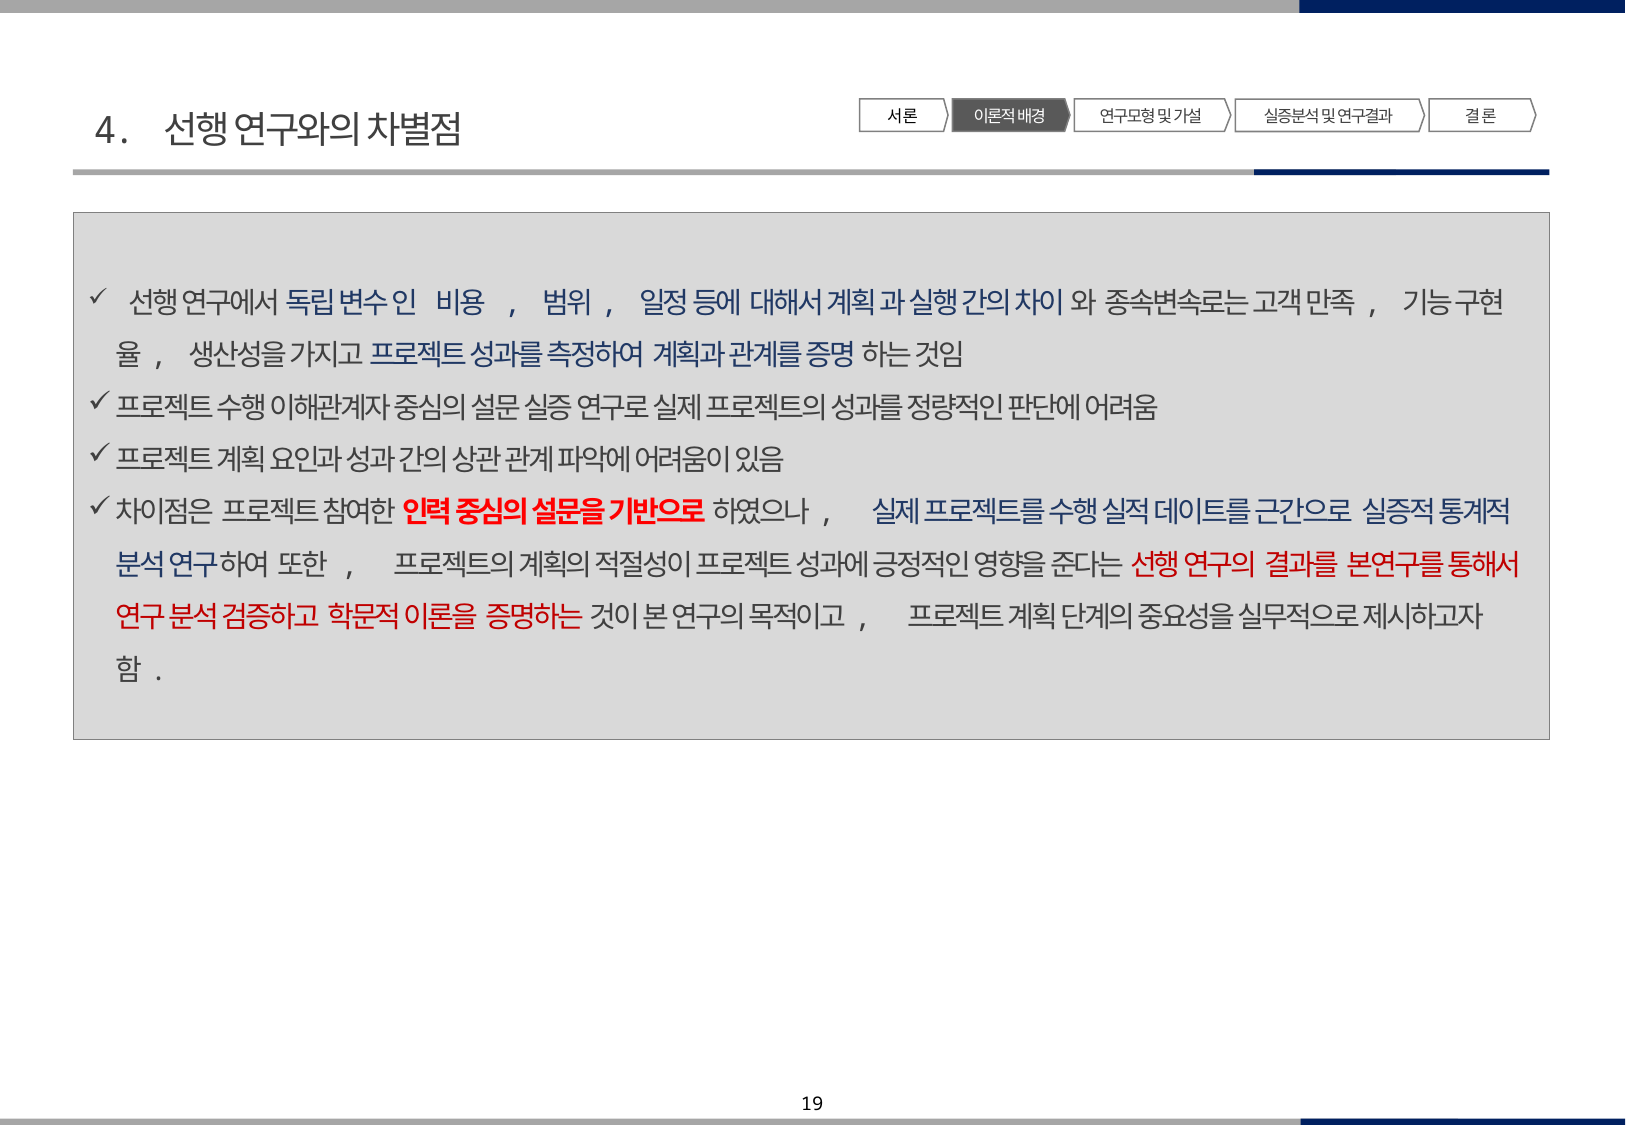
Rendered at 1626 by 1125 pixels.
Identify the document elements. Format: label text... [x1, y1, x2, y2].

text_box 4. 선행 연구와의 차별점 [78, 98, 1544, 159]
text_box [859, 98, 1536, 132]
text_box 선행 연구에서 독립 변수 인 비용 , 범위, 일정 등에 대해서 계획 과 실행 간의 차이 와 종속변속로는 고객 만족, 기능 구현율, 생산성을 가지고 프로젝트 성과를 측정하여 계획과 관계를 증명 하는 것임 프로젝트 수행 이해관계자 중심의 설문 실증 연구로 실제 프로젝트의 성과를 정량적인 판단에 어려움 프로젝트 계획 요인과 성과 간의 상관 관계 파악에 어려움이 있음 차이점은 프로젝트 참여한 인력 중심의 설문을 기반으로 하였으나, 실제 프로젝트를 수행 실적 데이트를 근간으로 실증적 통계적 분석 연구하여 또한 , 프로젝트의 계획의 적절성이 프로젝트 성과에 긍정적인 영향을 준다는 선행 연구의 결과를 본연구를 통해서 연구 분석 검증하고 학문적 이론을 증명하는 것이 본 연구의 목적이고, 프로젝트 계획 단계의 중요성을 실무적으로 제시하고자 함. [72, 212, 1550, 741]
